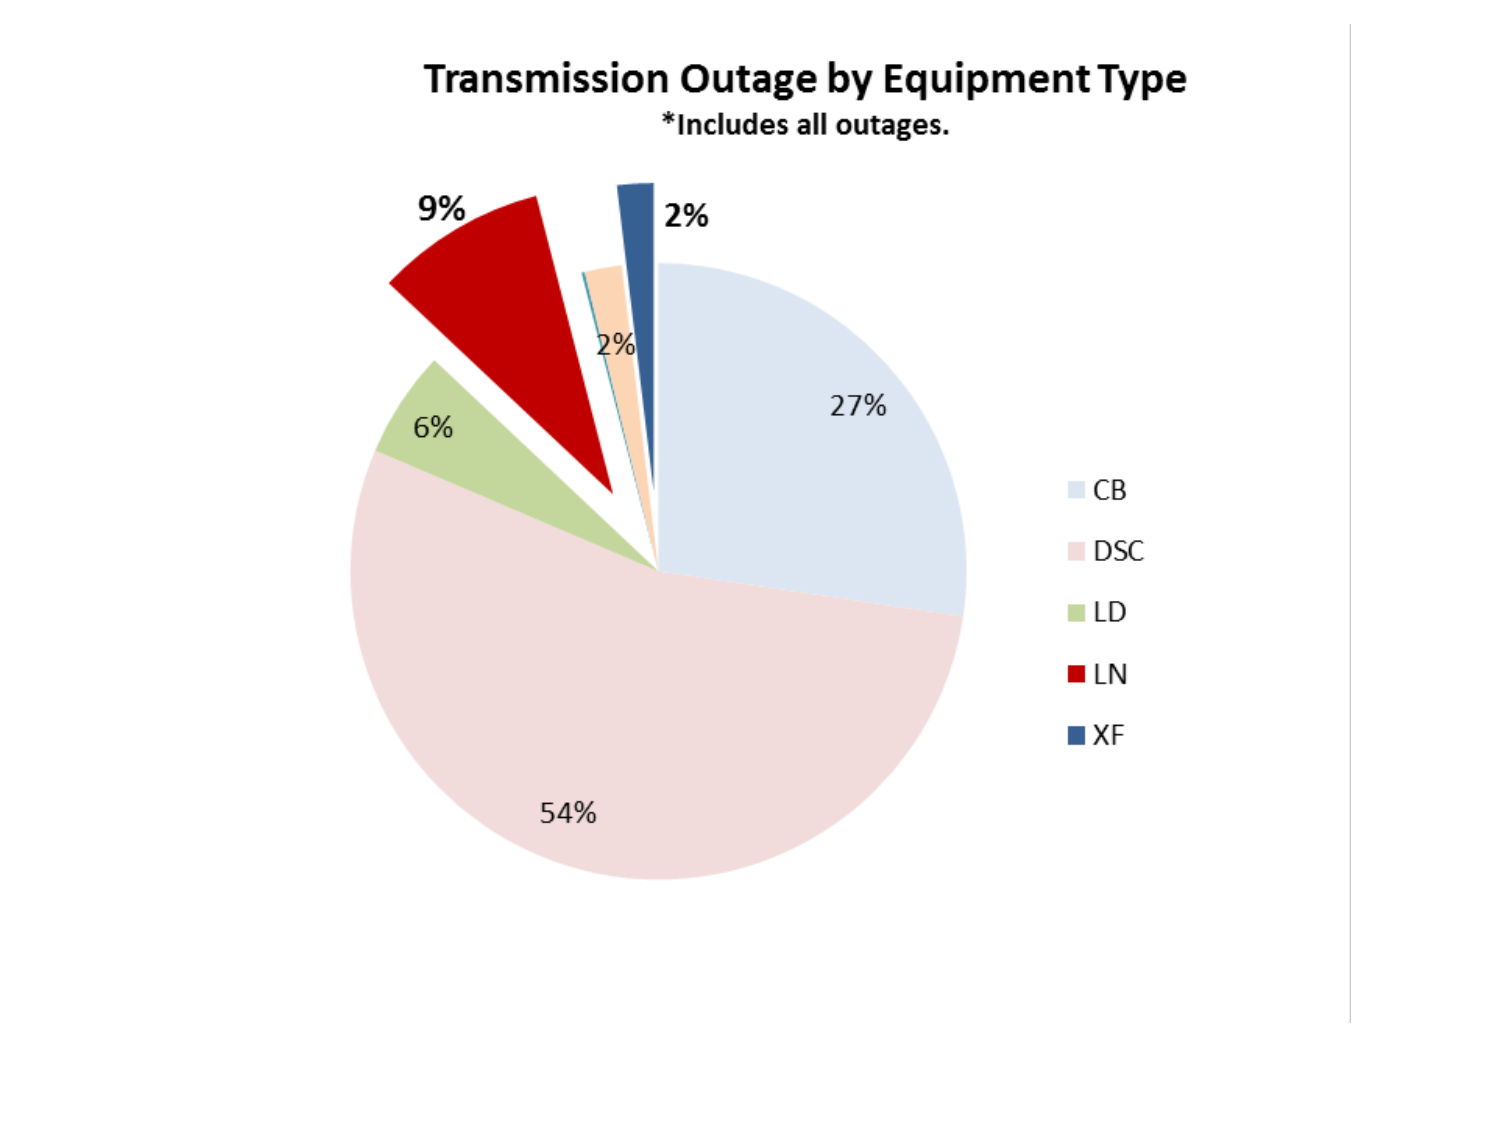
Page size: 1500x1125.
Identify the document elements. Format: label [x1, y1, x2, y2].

picture [262, 24, 1353, 1023]
